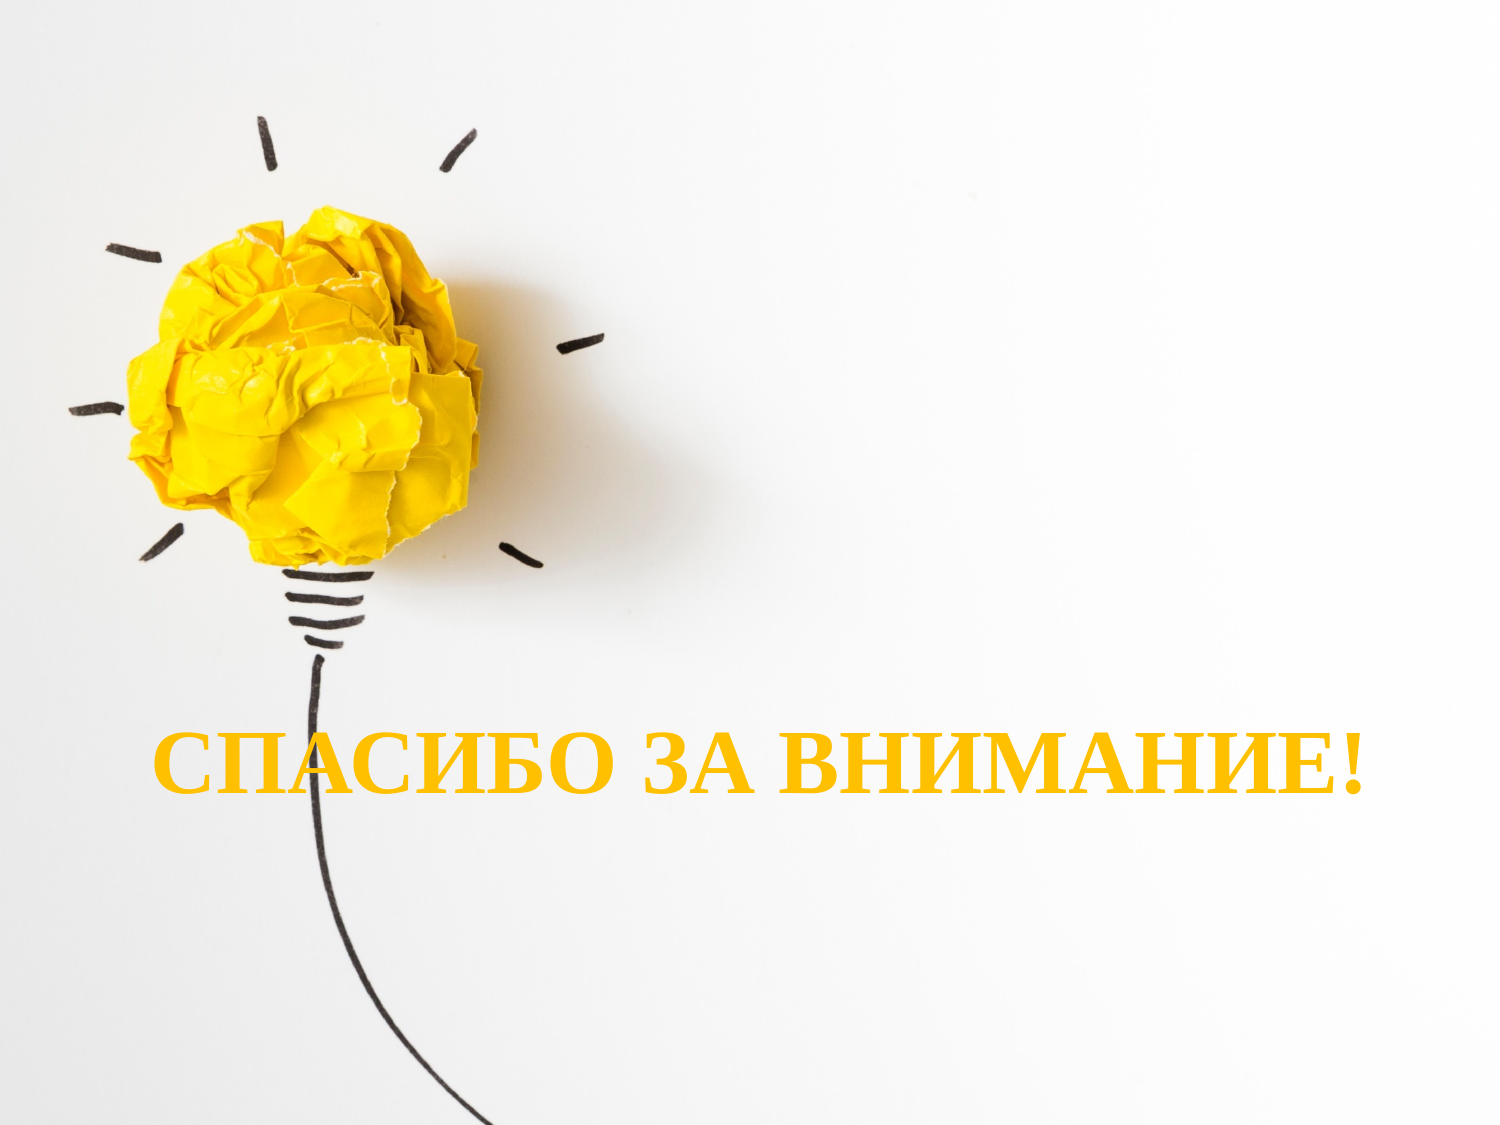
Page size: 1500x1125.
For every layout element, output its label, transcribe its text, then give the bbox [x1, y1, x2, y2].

text_box Спасибо за внимание! [135, 694, 1386, 820]
picture [0, 0, 1497, 1125]
